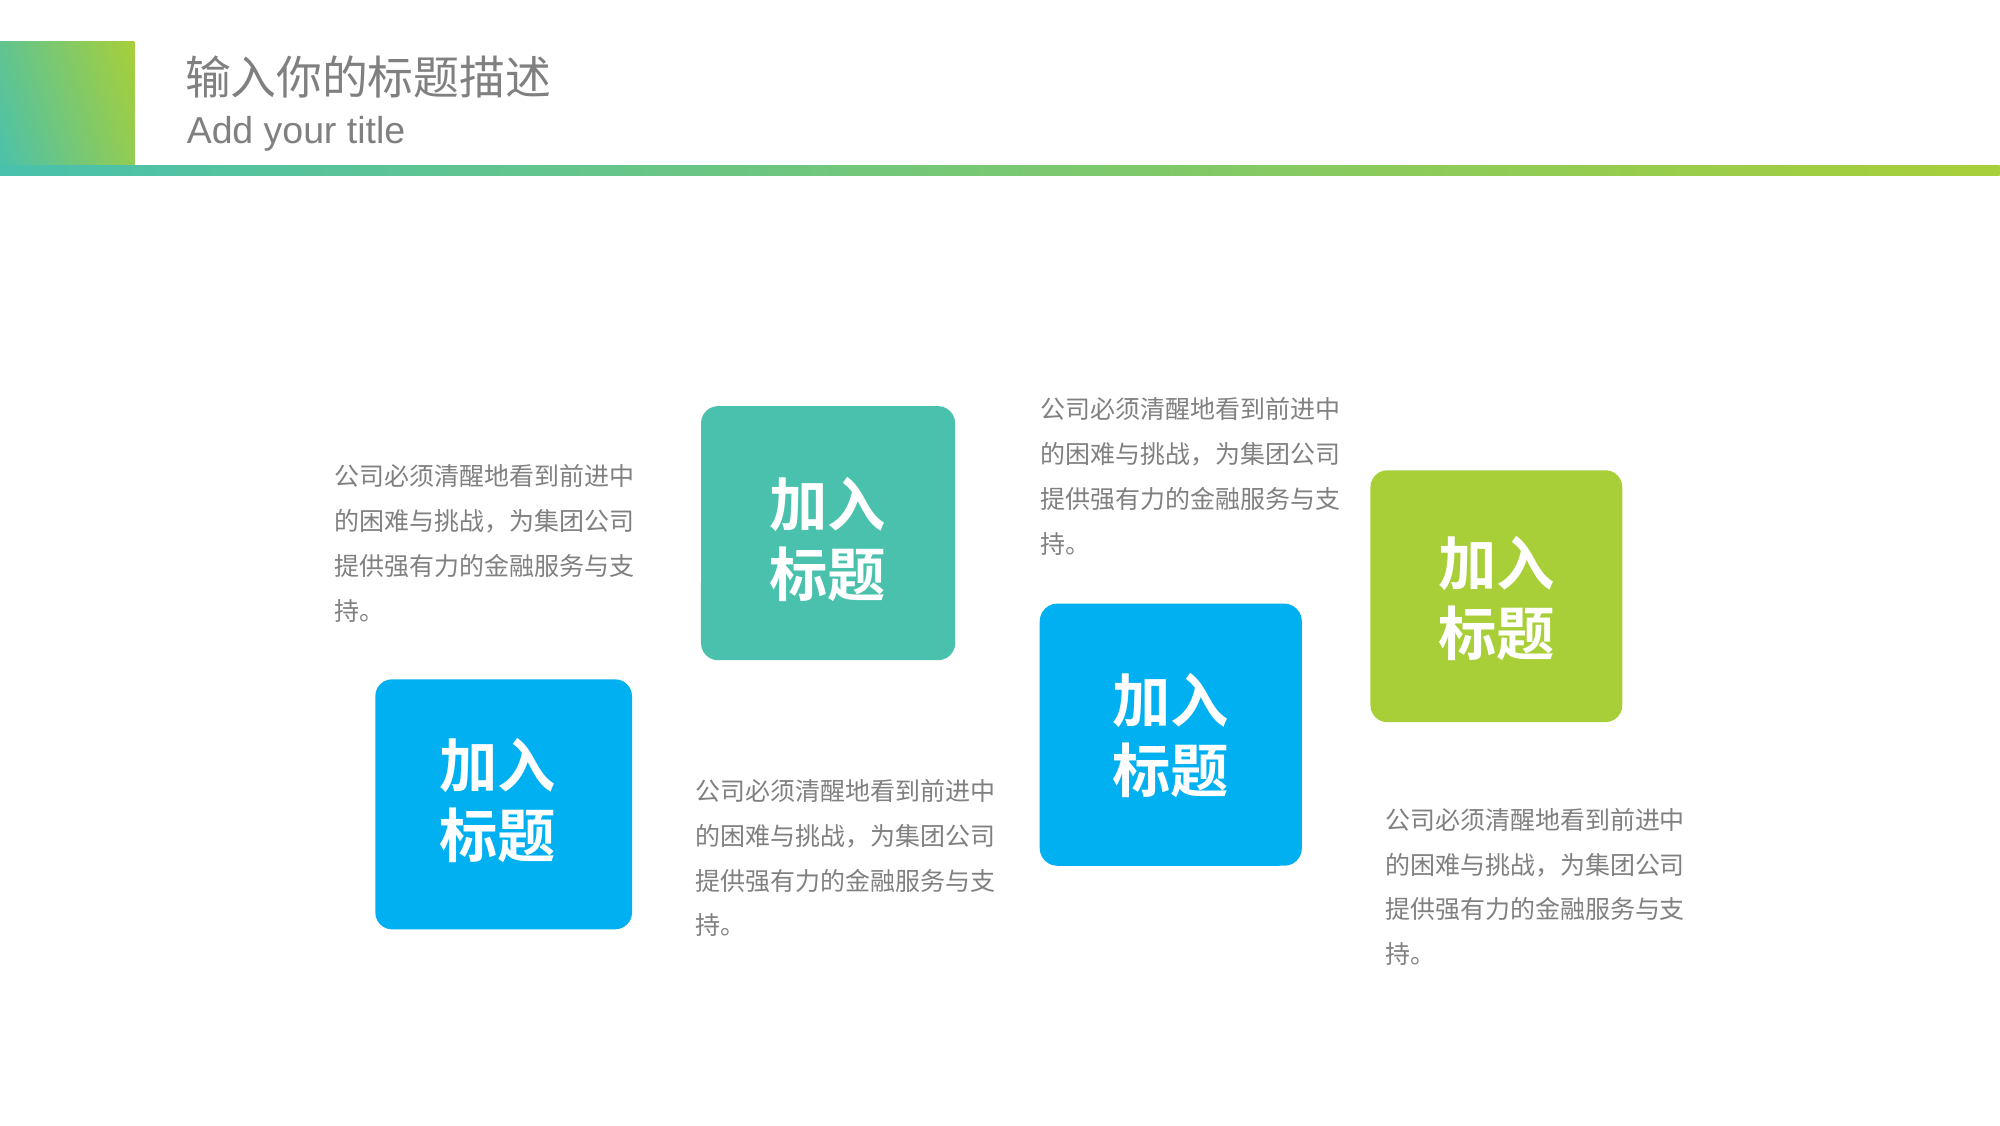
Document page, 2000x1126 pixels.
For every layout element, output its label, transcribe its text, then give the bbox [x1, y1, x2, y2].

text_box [0, 41, 2000, 177]
text_box 公司必须清醒地看到前进中的困难与挑战，为集团公司提供强有力的金融服务与支持。 [1025, 371, 1357, 596]
text_box [1039, 603, 1302, 866]
text_box [375, 679, 633, 930]
text_box 公司必须清醒地看到前进中的困难与挑战，为集团公司提供强有力的金融服务与支持。 [320, 438, 652, 663]
text_box 加入 标题 [754, 460, 902, 616]
text_box 加入 标题 [424, 722, 571, 877]
text_box [700, 406, 956, 661]
text_box 加入 标题 [1423, 519, 1570, 675]
text_box 公司必须清醒地看到前进中的困难与挑战，为集团公司提供强有力的金融服务与支持。 [680, 752, 1012, 978]
text_box 公司必须清醒地看到前进中的困难与挑战，为集团公司提供强有力的金融服务与支持。 [1370, 781, 1702, 1007]
text_box [1370, 470, 1623, 723]
text_box 加入 标题 [1097, 656, 1244, 812]
